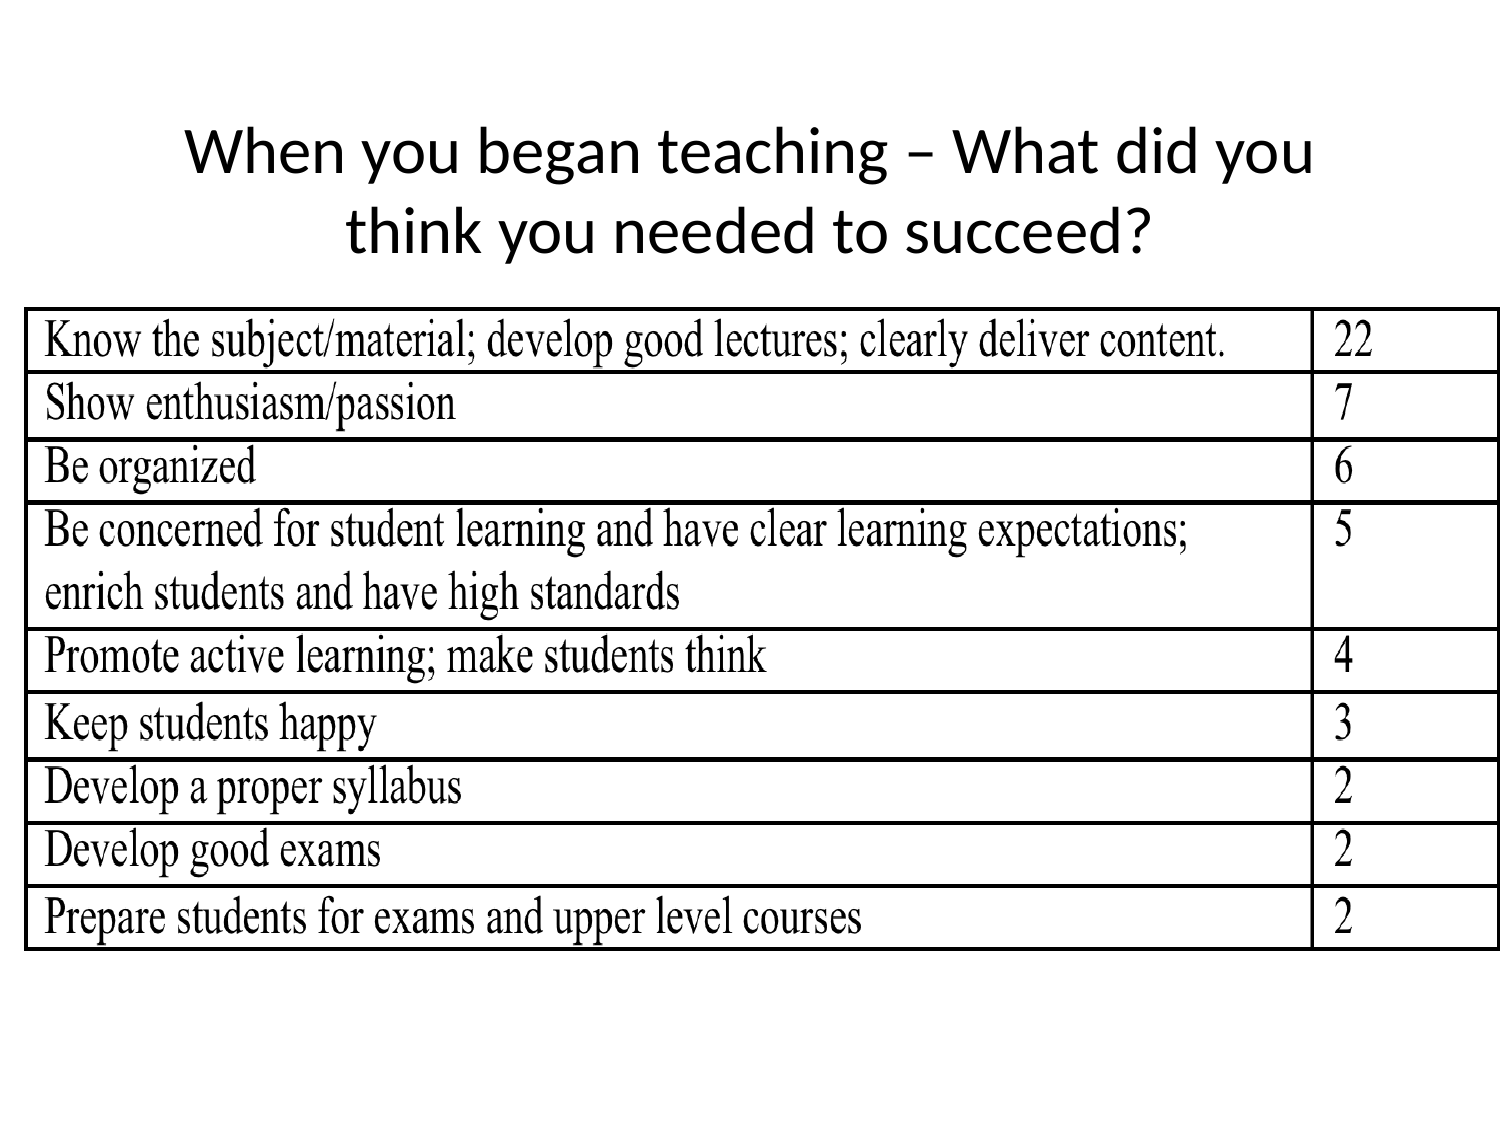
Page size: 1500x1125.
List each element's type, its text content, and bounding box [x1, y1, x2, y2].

title When you began teaching – What did you think you needed to succeed? [112, 66, 1388, 305]
picture [23, 307, 1500, 1016]
